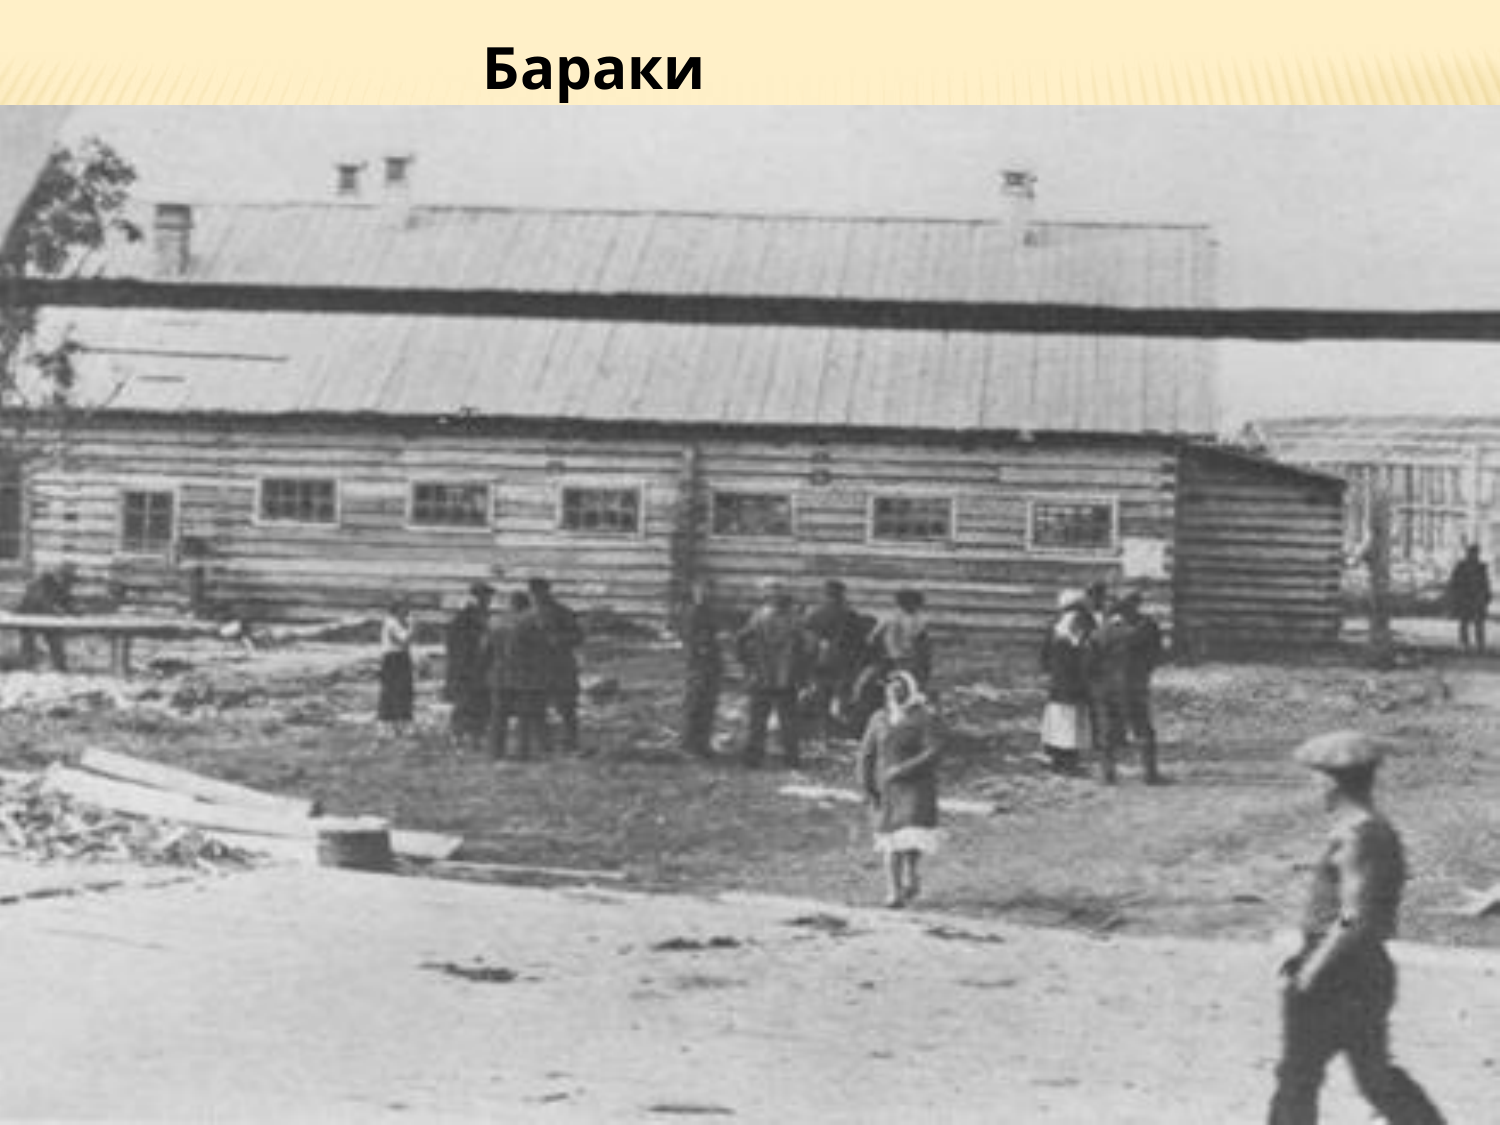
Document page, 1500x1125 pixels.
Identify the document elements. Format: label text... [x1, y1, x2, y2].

text_box Бараки [363, 23, 826, 104]
picture [0, 105, 1500, 1125]
